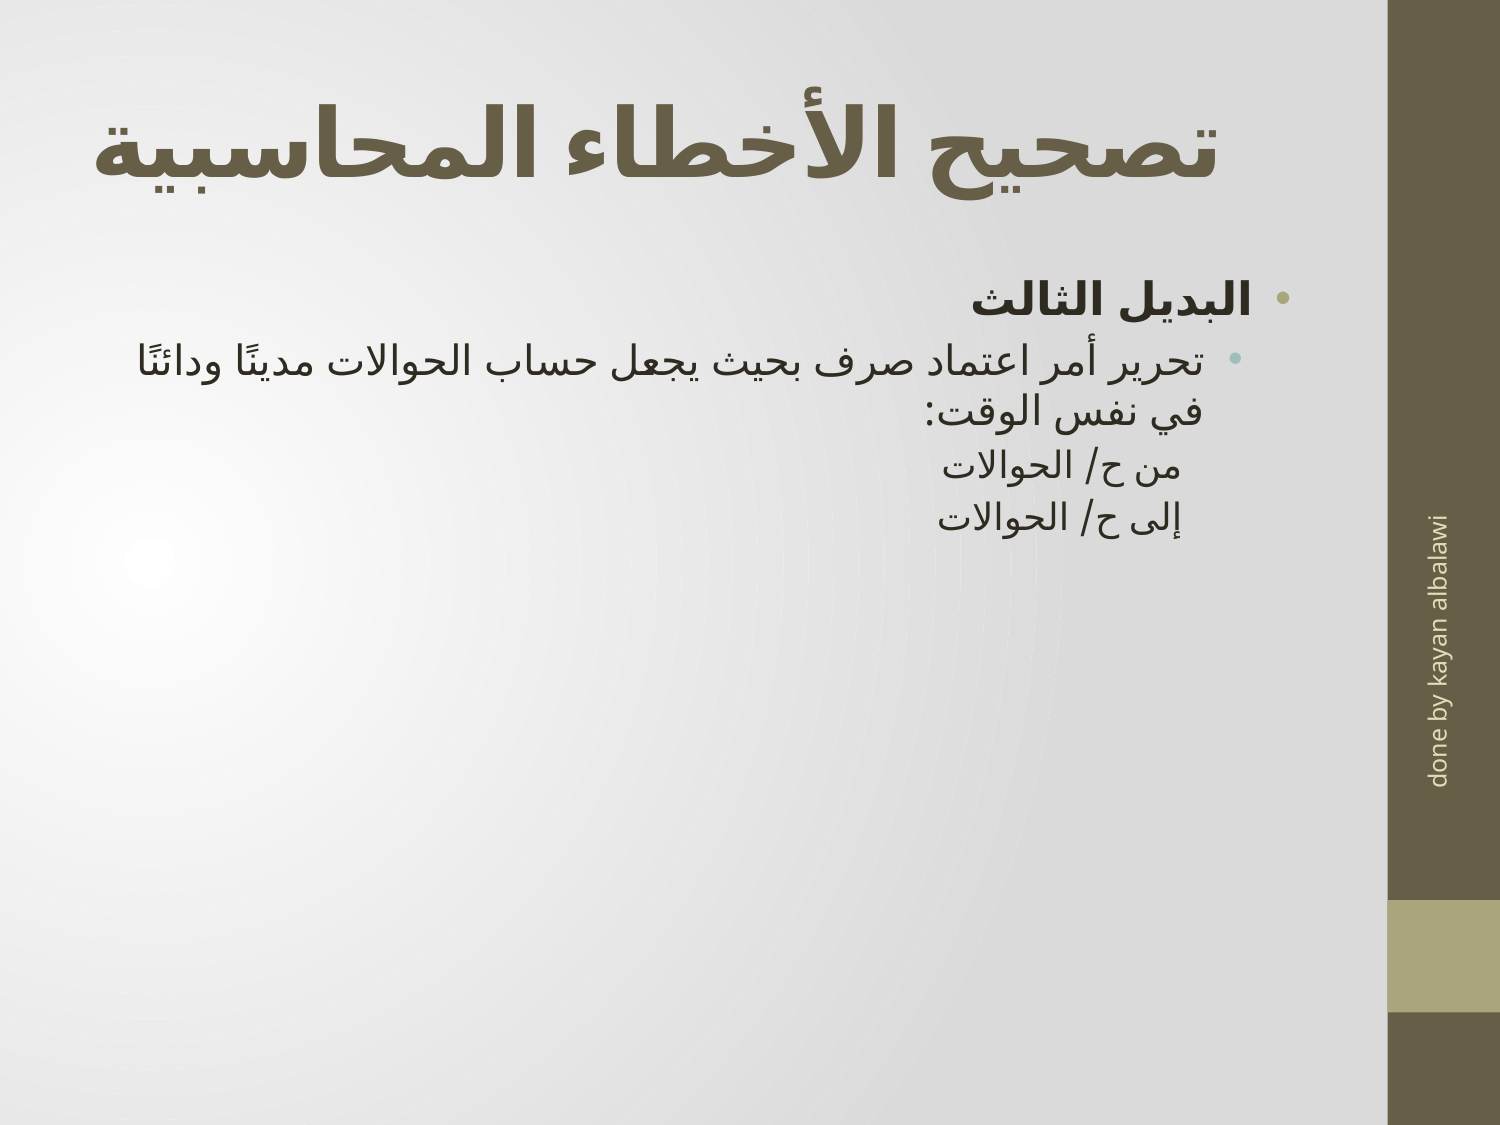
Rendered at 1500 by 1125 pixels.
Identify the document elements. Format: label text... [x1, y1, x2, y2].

footer done by kayan albalawi [1408, 500, 1469, 889]
title تصحيح الأخطاء المحاسبية [75, 45, 1325, 233]
list البديل الثالث تحرير أمر اعتماد صرف بحيث يجعل حساب الحوالات مدينًا ودائنًا في نفس الوقت: من ح/ الحوالات إلى ح/ الحوالات [75, 262, 1325, 1050]
